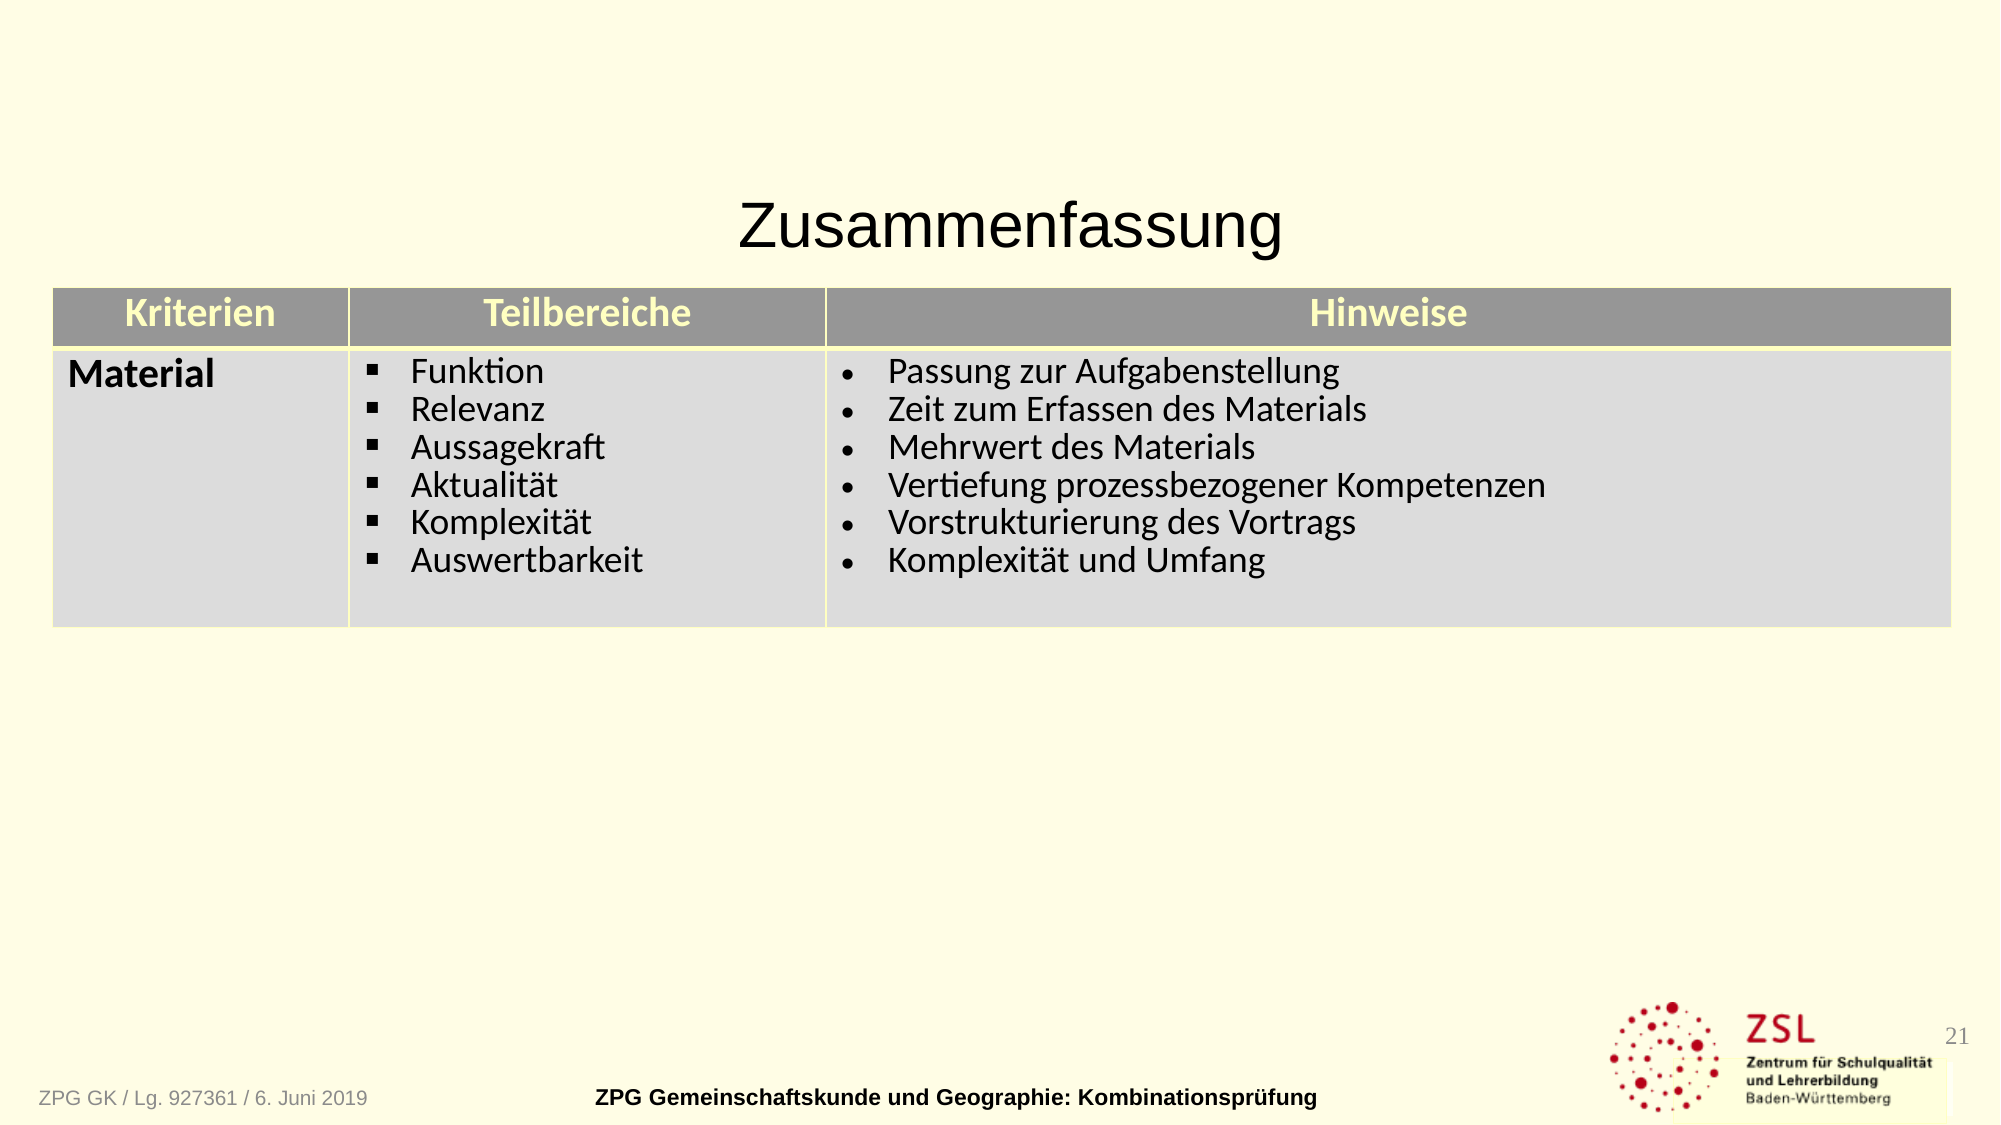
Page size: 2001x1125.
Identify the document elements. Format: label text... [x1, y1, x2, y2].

table_cell Material [53, 351, 348, 627]
text_box ZPG GK / Lg. 927361 / 6. Juni 2019 [23, 1066, 843, 1125]
table_cell Passung zur Aufgabenstellung Zeit zum Erfassen des Materials Mehrwert des Materials Vertiefung prozessbezogener Kompetenzen Vorstrukturierung des Vortrags Komplexität und Umfang [827, 351, 1951, 627]
picture [1609, 1002, 1935, 1114]
text_box Zusammenfassung [149, 175, 1875, 268]
table_header Hinweise [827, 288, 1951, 346]
picture [1947, 1065, 1953, 1116]
table_header Kriterien [53, 288, 348, 346]
slide_number 21 [1899, 1004, 1986, 1065]
table_header Teilbereiche [350, 288, 825, 346]
table_cell Funktion Relevanz Aussagekraft Aktualität Komplexität Auswertbarkeit [350, 351, 825, 627]
